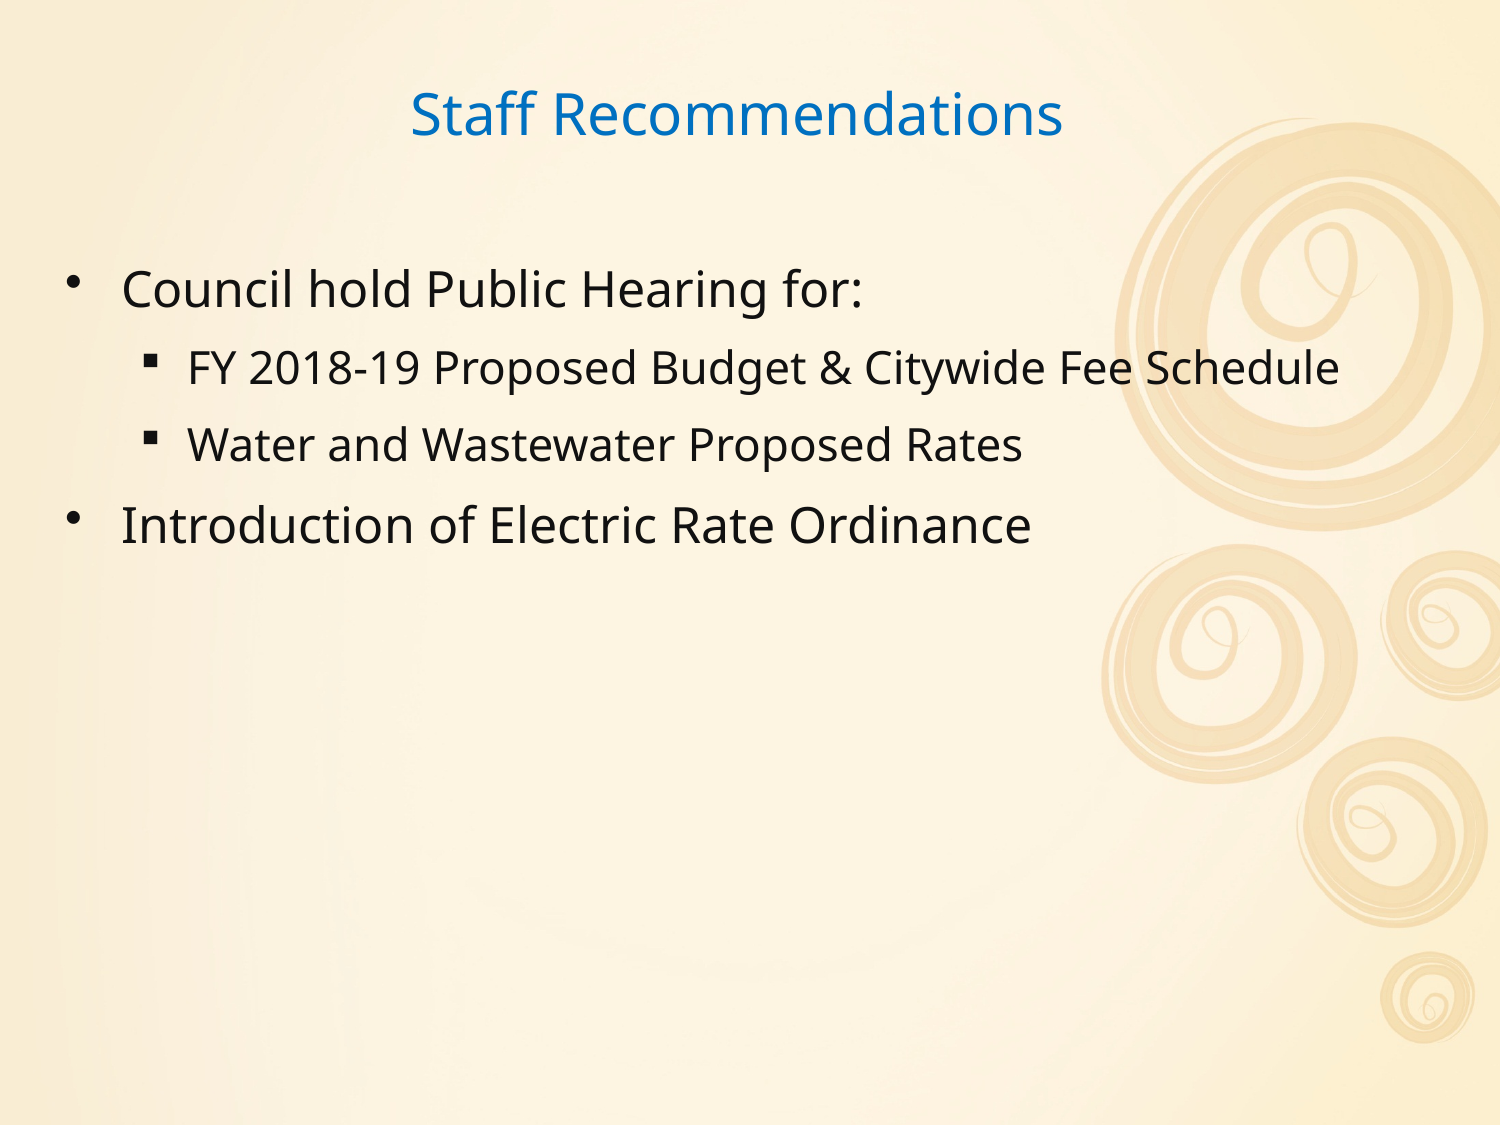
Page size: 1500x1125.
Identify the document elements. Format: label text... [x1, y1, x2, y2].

list Council hold Public Hearing for: FY 2018-19 Proposed Budget & Citywide Fee Schedule Water and Wastewater Proposed Rates Introduction of Electric Rate Ordinance [50, 249, 1425, 913]
picture [0, 0, 1500, 1125]
title Staff Recommendations [37, 62, 1438, 163]
